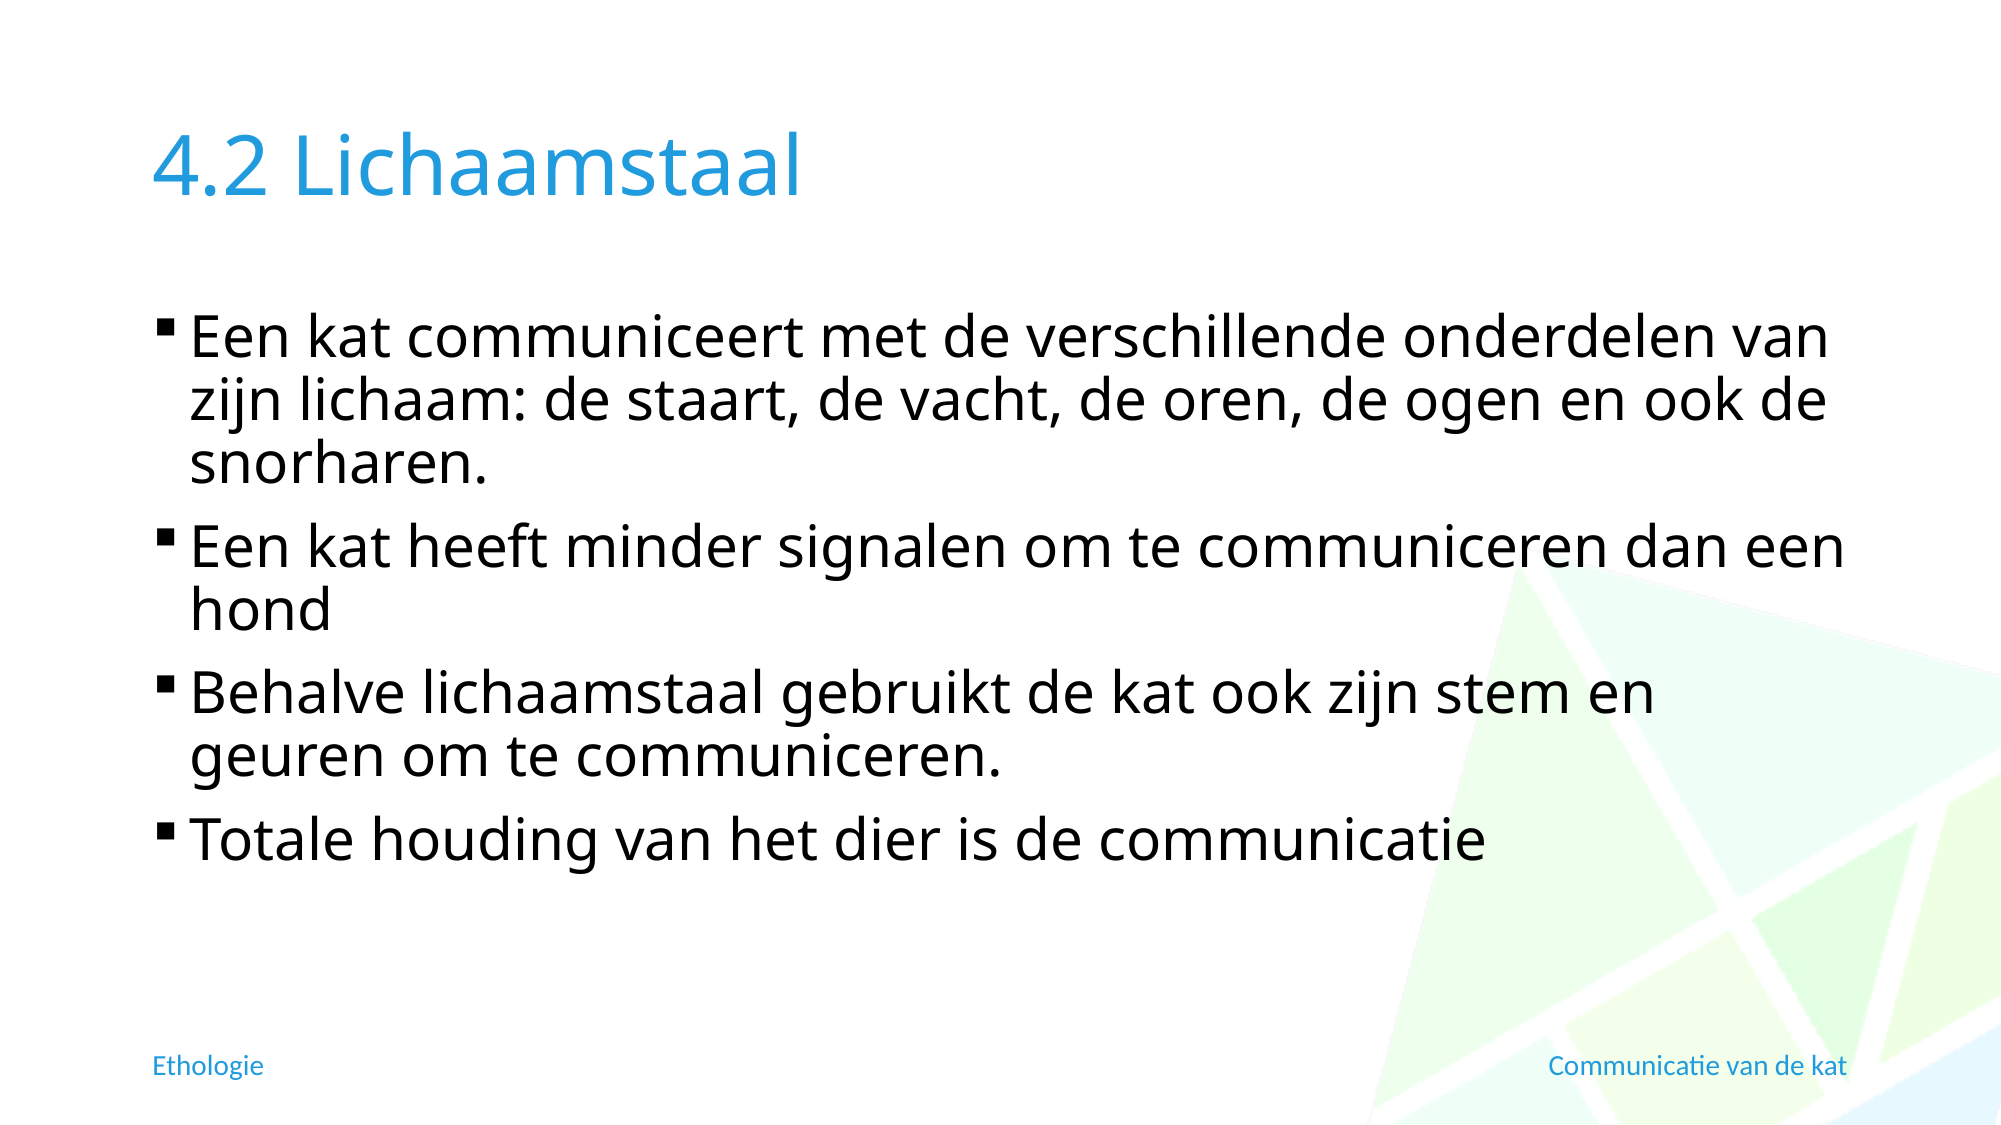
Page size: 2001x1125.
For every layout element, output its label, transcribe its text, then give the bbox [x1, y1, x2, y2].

title 4.2 Lichaamstaal [137, 59, 1863, 278]
list Communicatie van de kat [1412, 1042, 1863, 1103]
list Een kat communiceert met de verschillende onderdelen van zijn lichaam: de staart, de vacht, de oren, de ogen en ook de snorharen. Een kat heeft minder signalen om te communiceren dan een hond Behalve lichaamstaal gebruikt de kat ook zijn stem en geuren om te communiceren. Totale houding van het dier is de communicatie [137, 299, 1863, 1014]
list Ethologie [137, 1042, 588, 1103]
